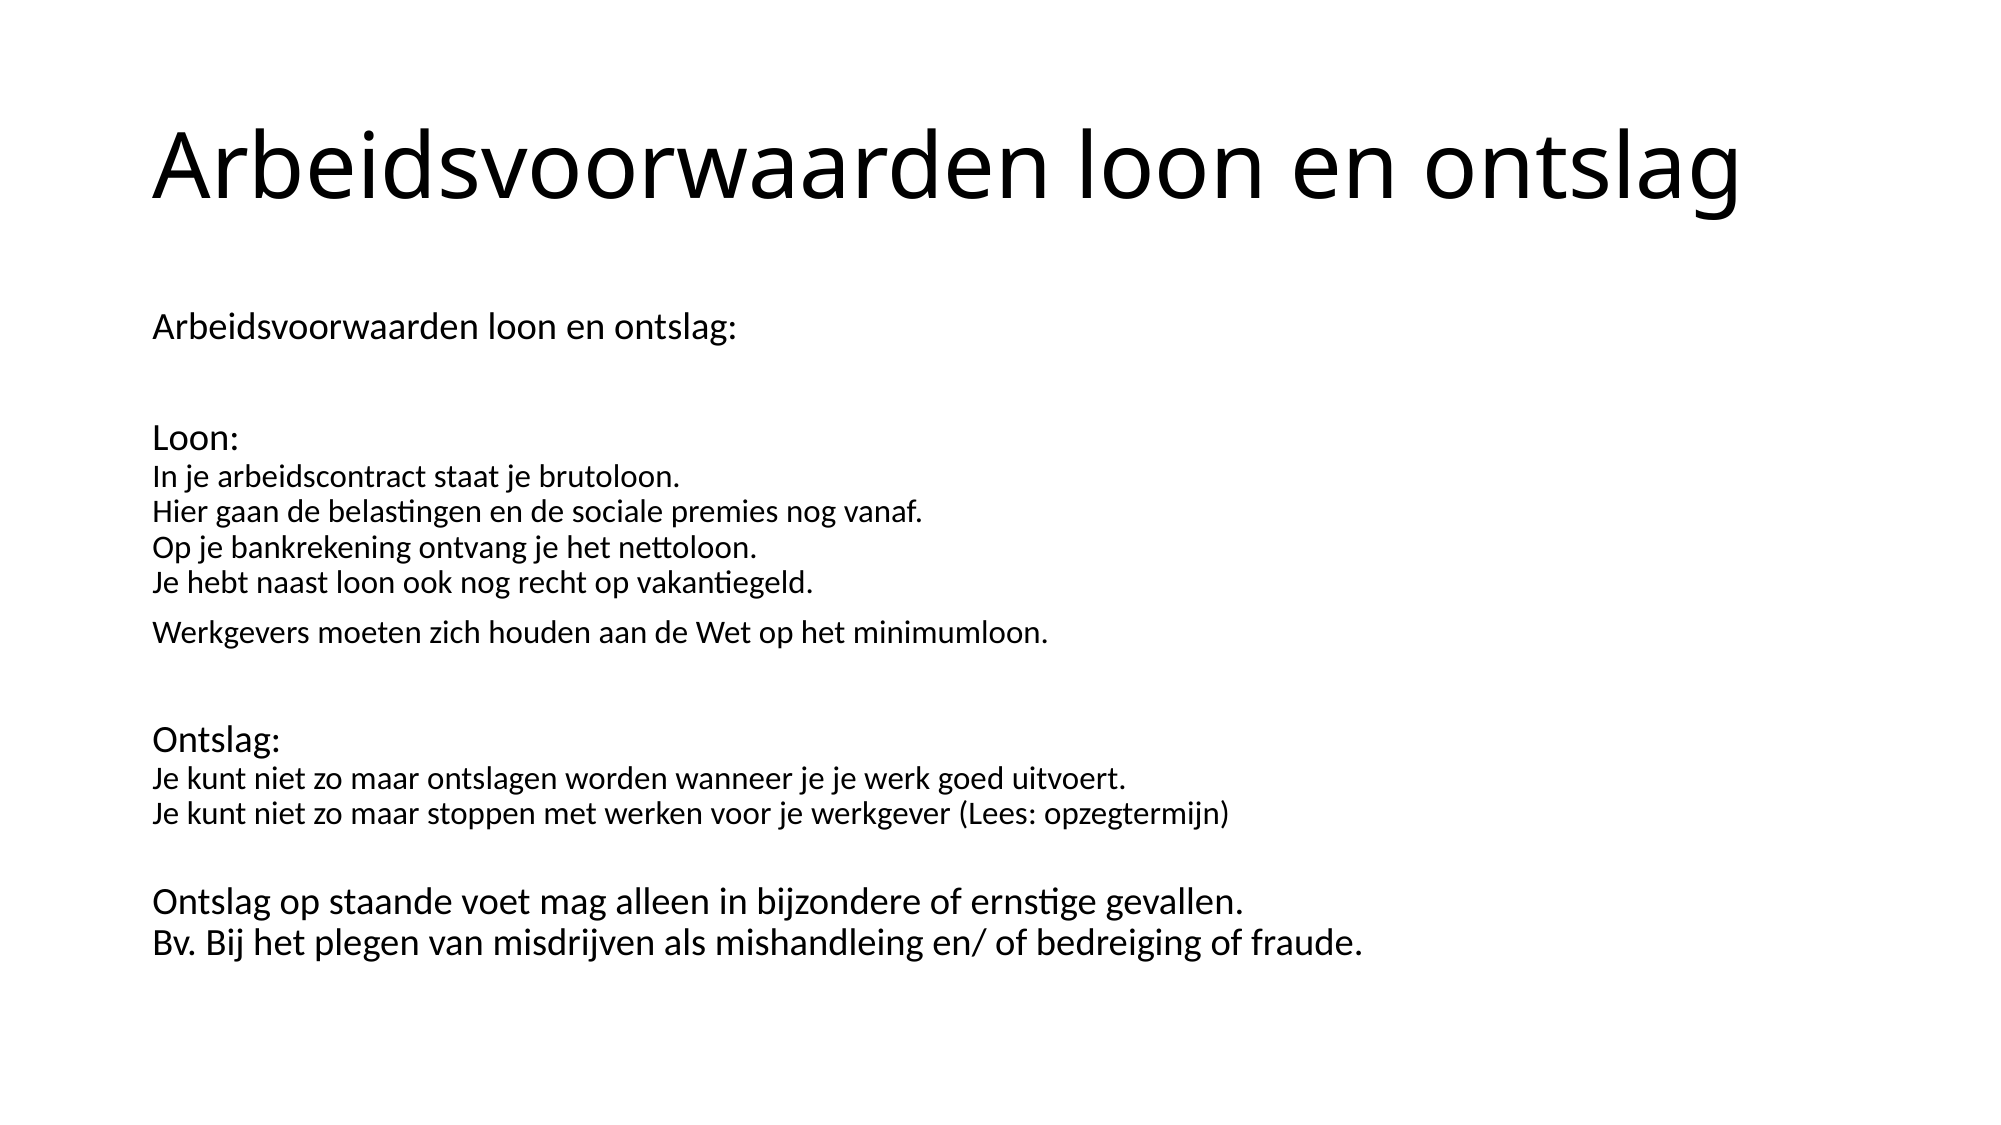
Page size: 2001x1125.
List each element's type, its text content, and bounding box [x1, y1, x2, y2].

title Arbeidsvoorwaarden loon en ontslag [137, 59, 1863, 278]
list Arbeidsvoorwaarden loon en ontslag: Loon: In je arbeidscontract staat je brutoloon. Hier gaan de belastingen en de sociale premies nog vanaf. Op je bankrekening ontvang je het nettoloon. Je hebt naast loon ook nog recht op vakantiegeld. Werkgevers moeten zich houden aan de Wet op het minimumloon. Ontslag: Je kunt niet zo maar ontslagen worden wanneer je je werk goed uitvoert. Je kunt niet zo maar stoppen met werken voor je werkgever (Lees: opzegtermijn) Ontslag op staande voet mag alleen in bijzondere of ernstige gevallen. Bv. Bij het plegen van misdrijven als mishandleing en/ of bedreiging of fraude. [137, 299, 1863, 1014]
